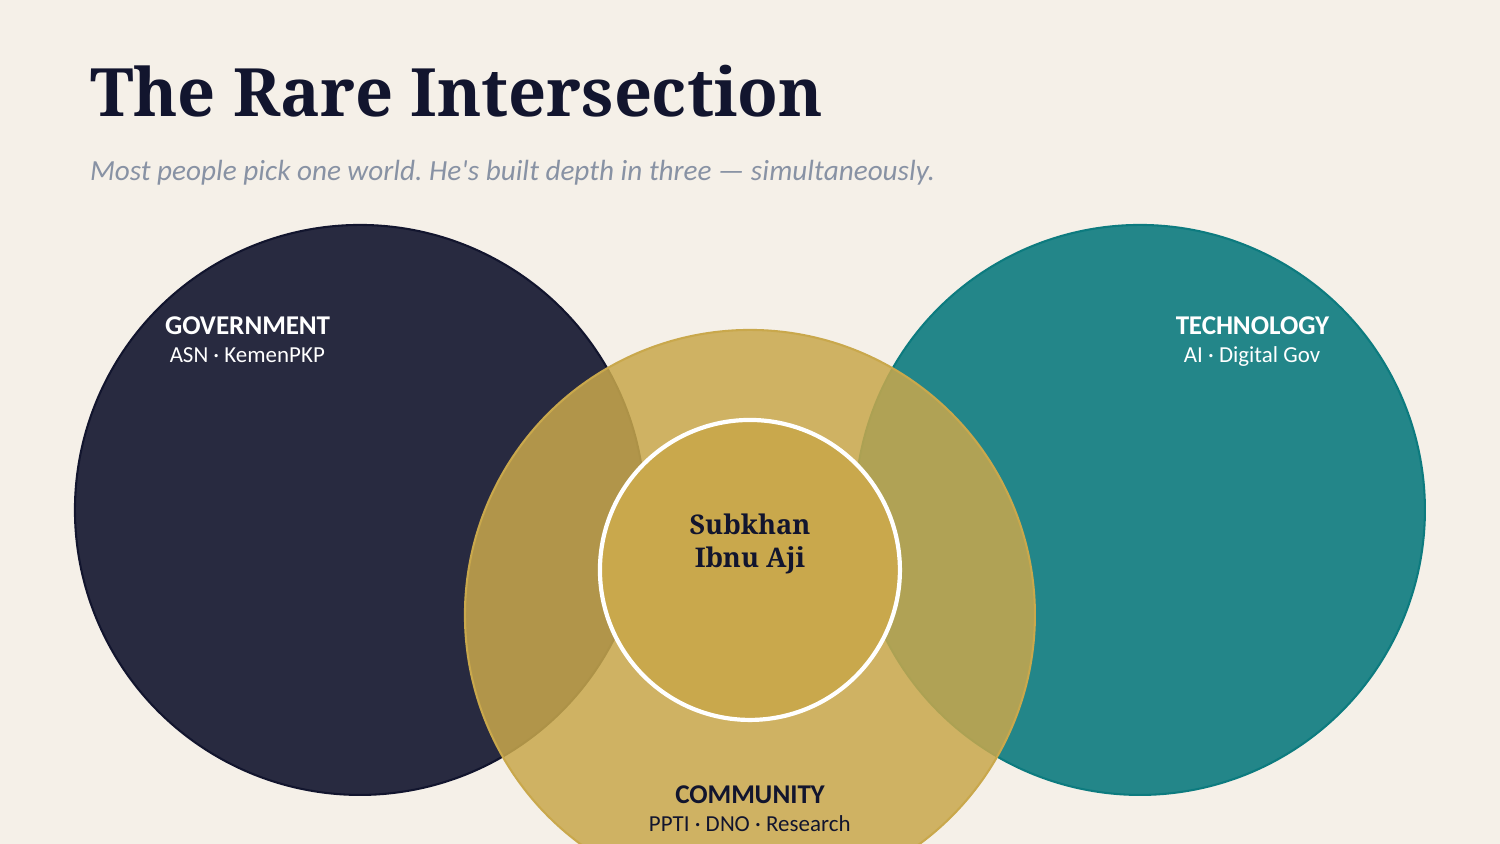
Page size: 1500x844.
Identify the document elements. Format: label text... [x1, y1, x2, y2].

text_box Subkhan Ibnu Aji [599, 457, 900, 623]
text_box [651, 419, 849, 457]
text_box [464, 329, 1035, 836]
text_box TECHNOLOGY AI · Digital Gov [1087, 277, 1418, 398]
text_box [893, 224, 1425, 795]
text_box [74, 224, 607, 795]
text_box COMMUNITY PPTI · DNO · Research [569, 750, 930, 844]
text_box GOVERNMENT ASN · KemenPKP [82, 277, 413, 398]
text_box Most people pick one world. He's built depth in three — simultaneously. [89, 142, 1410, 195]
text_box The Rare Intersection [89, 44, 1410, 135]
text_box [609, 623, 891, 720]
